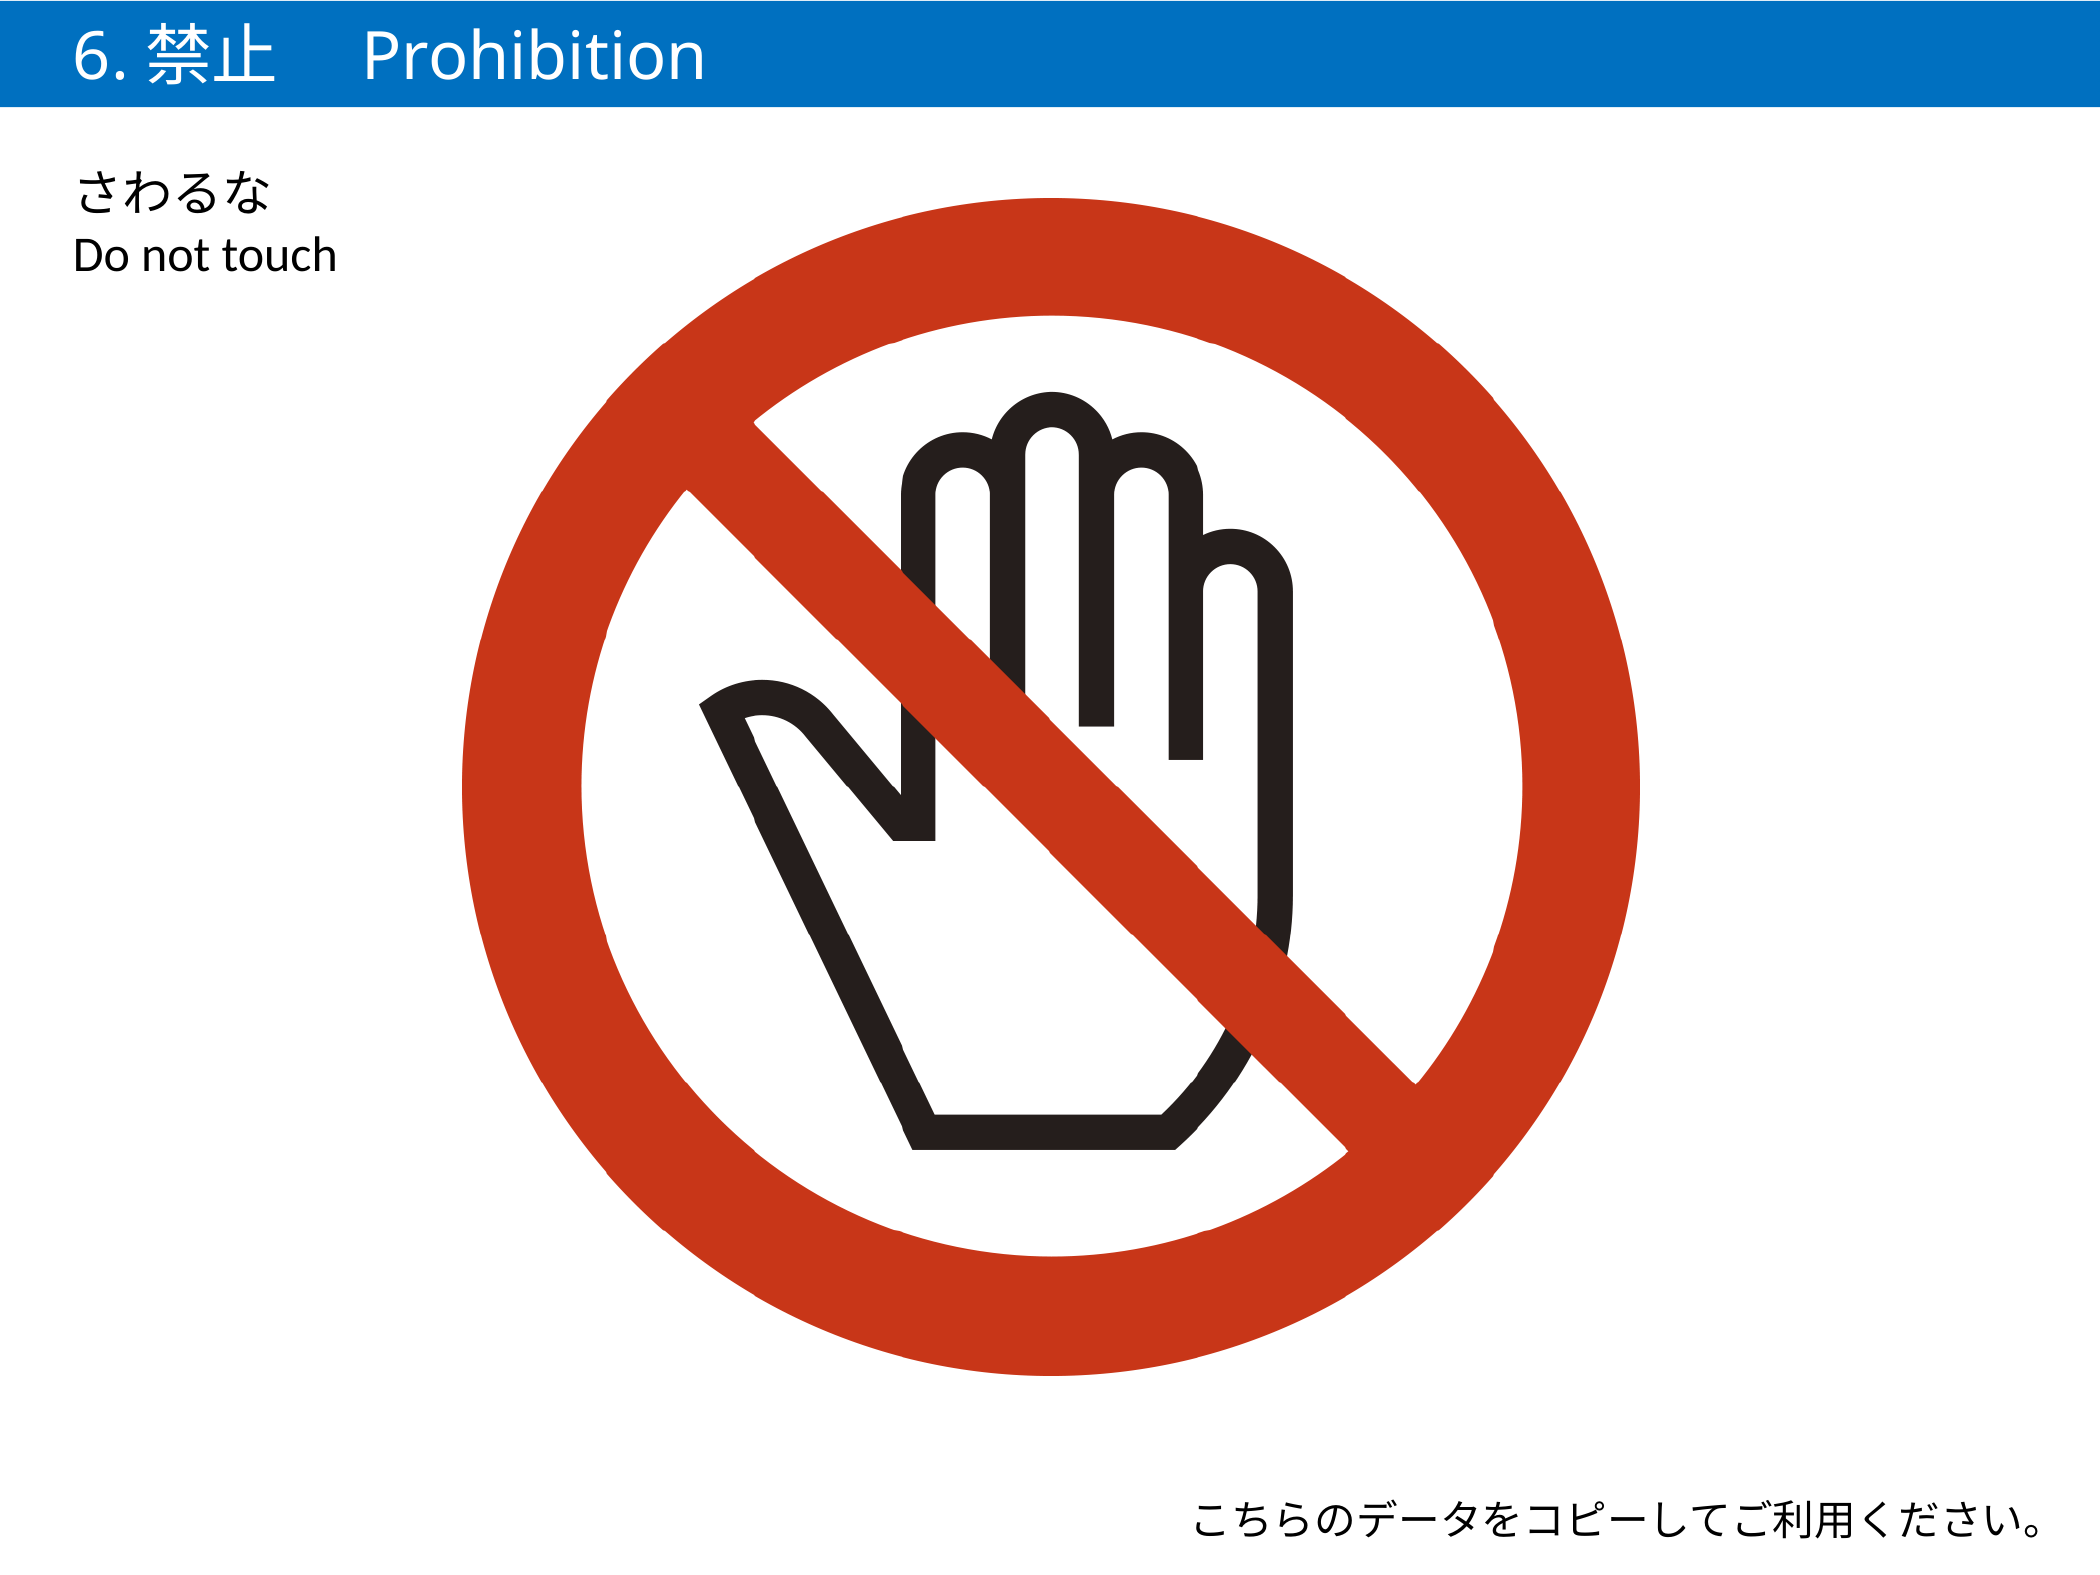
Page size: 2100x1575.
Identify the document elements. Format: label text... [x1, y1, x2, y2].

text_box 6.禁止 Prohibition [58, 5, 724, 101]
picture [459, 196, 1641, 1378]
text_box こちらのデータをコピーしてご利用ください。 [1174, 1486, 2081, 1552]
text_box [0, 0, 2100, 108]
text_box さわるな Do not touch [58, 153, 353, 289]
